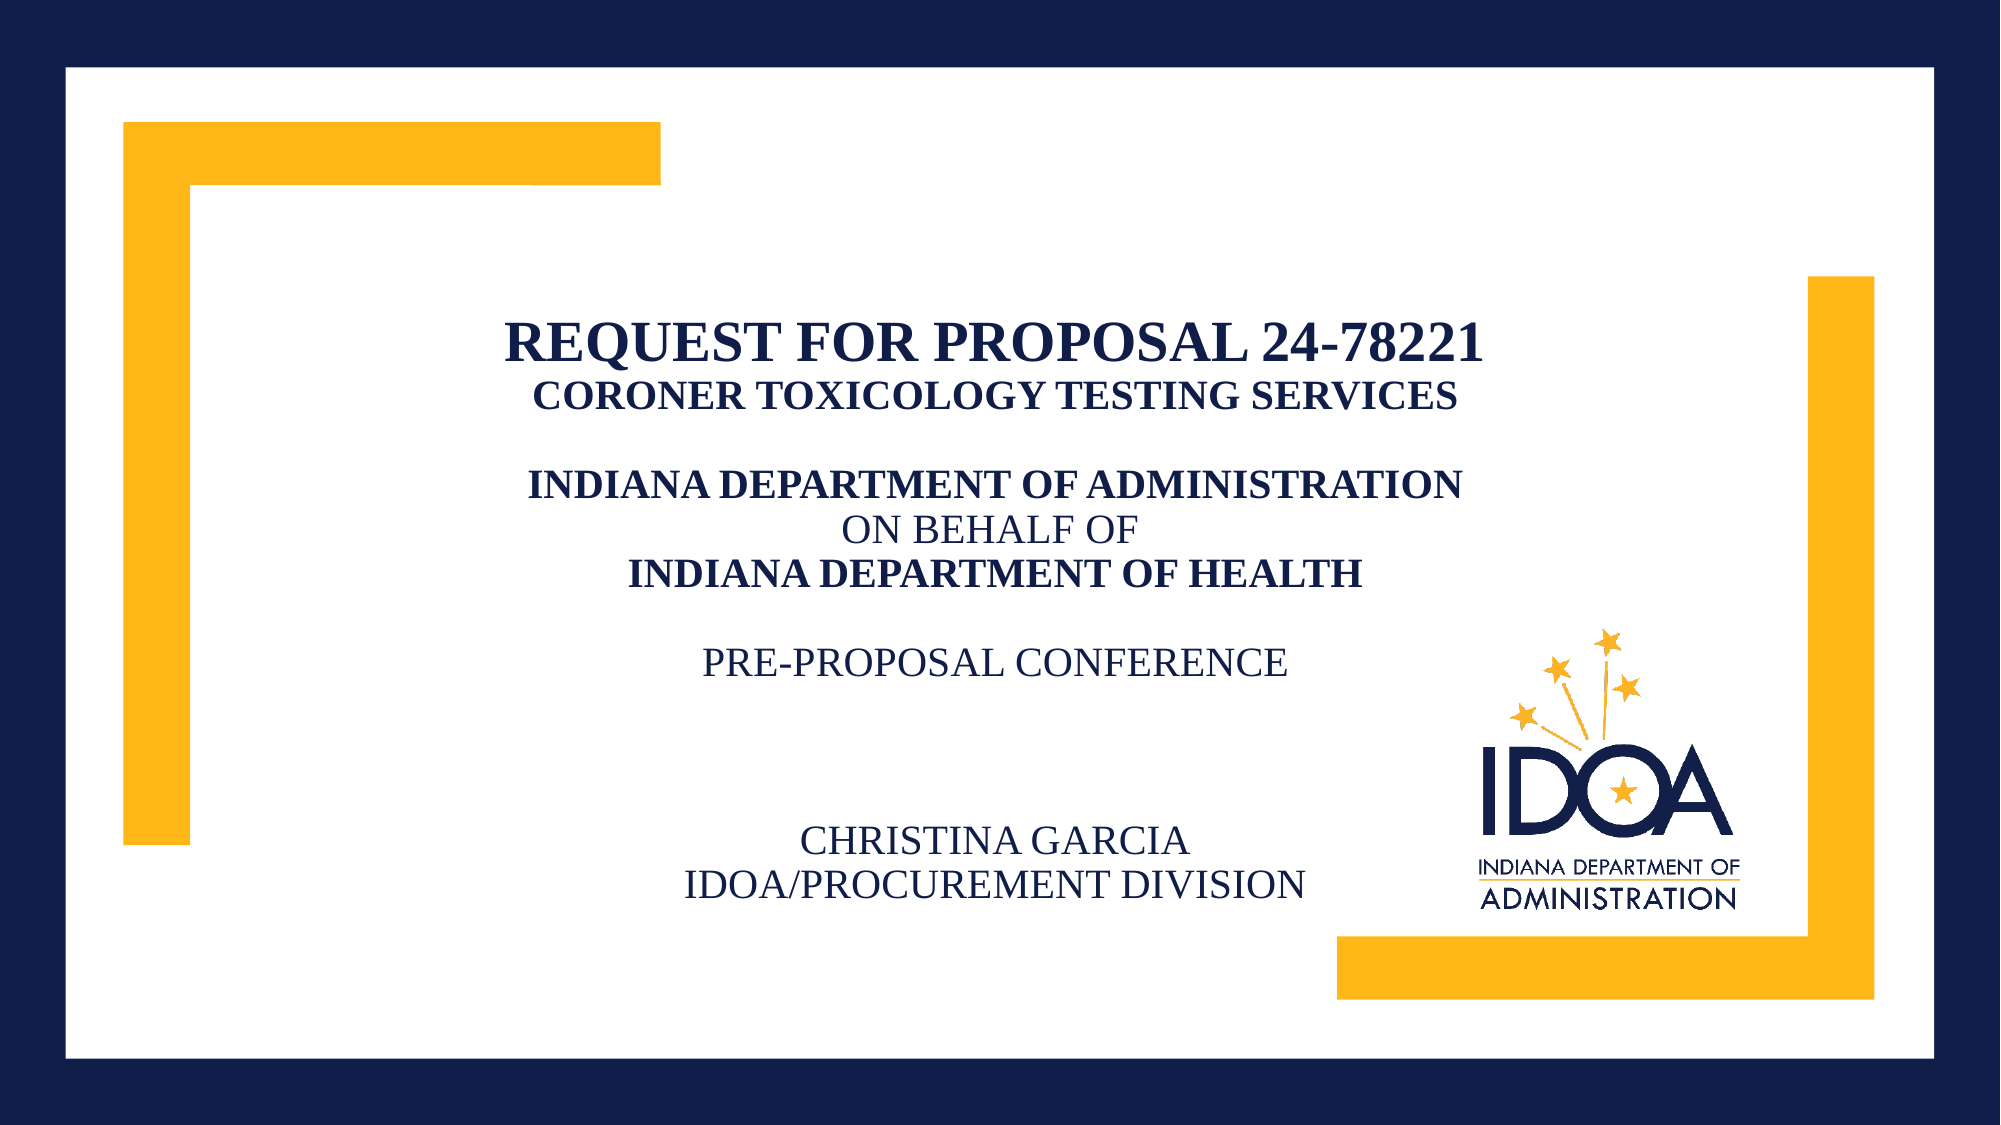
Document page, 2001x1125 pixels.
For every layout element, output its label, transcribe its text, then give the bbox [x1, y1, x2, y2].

title Request for Proposal 24-78221 Coroner Toxicology Testing services Indiana Department of Administration On Behalf Of Indiana Department of Health Pre-Proposal Conference Christina Garcia IDOA/Procurement Division [309, 244, 1682, 916]
picture [1412, 599, 1800, 987]
